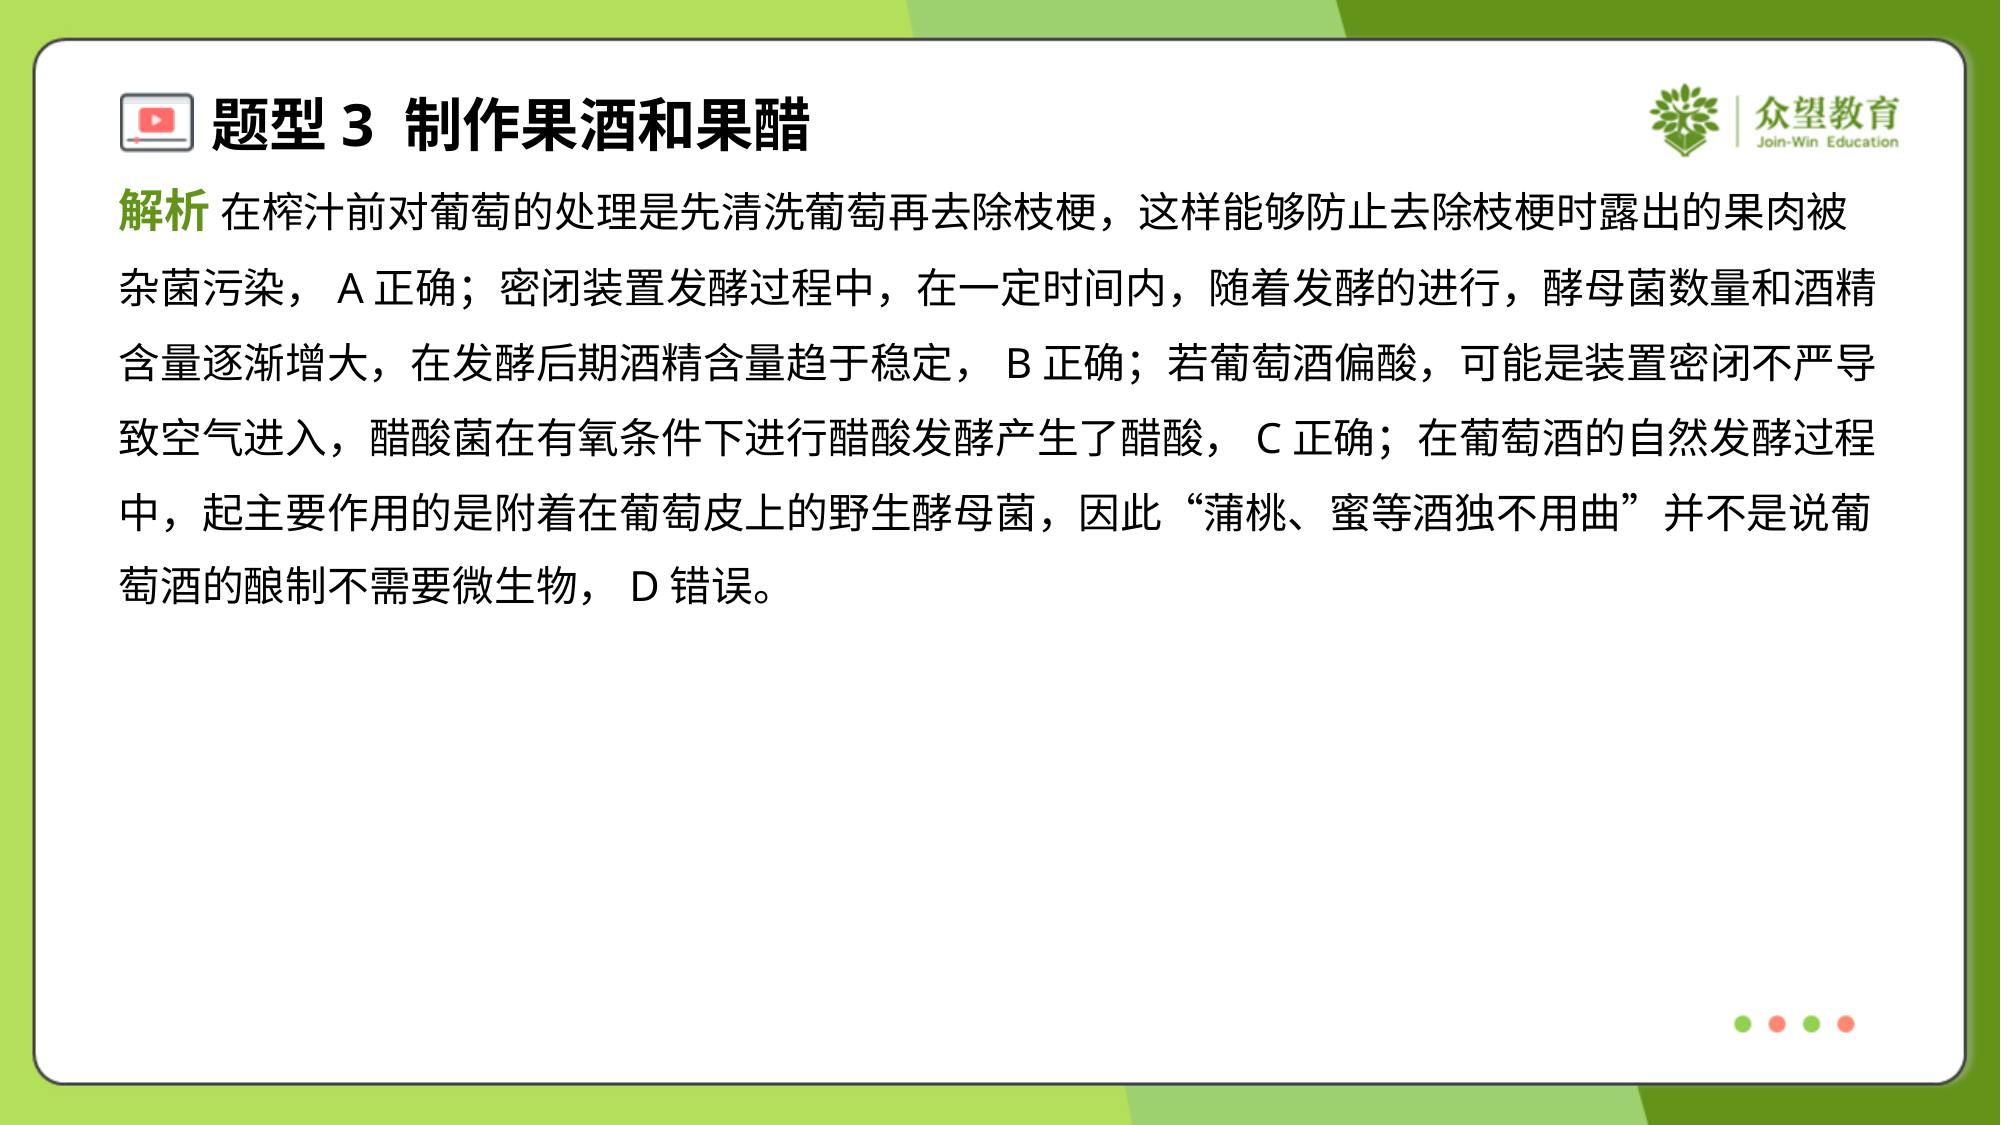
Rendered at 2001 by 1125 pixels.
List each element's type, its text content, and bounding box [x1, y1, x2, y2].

picture [0, 0, 2000, 1125]
text_box 解析 在榨汁前对葡萄的处理是先清洗葡萄再去除枝梗，这样能够防止去除枝梗时露出的果肉被 杂菌污染，A正确；密闭装置发酵过程中，在一定时间内，随着发酵的进行，酵母菌数量和酒精 含量逐渐增大，在发酵后期酒精含量趋于稳定，B正确；若葡萄酒偏酸，可能是装置密闭不严导 致空气进入，醋酸菌在有氧条件下进行醋酸发酵产生了醋酸，C正确；在葡萄酒的自然发酵过程 中，起主要作用的是附着在葡萄皮上的野生酵母菌，因此“蒲桃、蜜等酒独不用曲”并不是说葡 萄酒的酿制不需要微生物，D错误。 [118, 159, 1883, 602]
